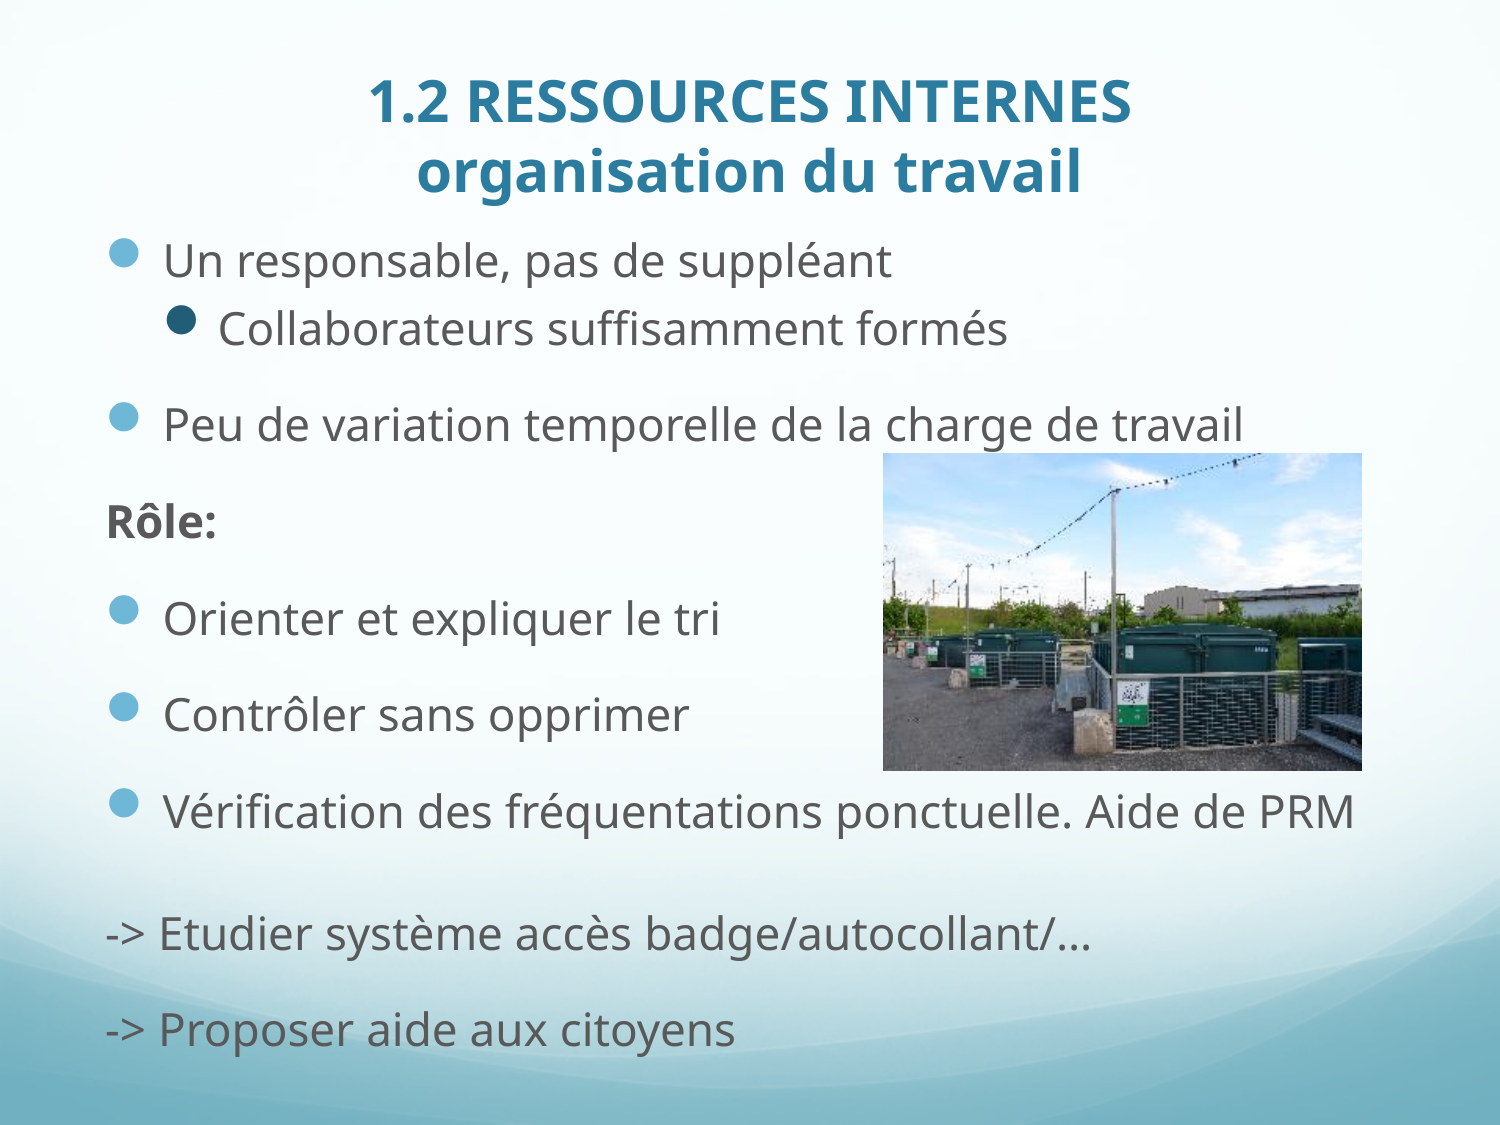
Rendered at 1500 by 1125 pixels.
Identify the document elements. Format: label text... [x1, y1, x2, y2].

picture [882, 452, 1363, 772]
list Un responsable, pas de suppléant Collaborateurs suffisamment formés Peu de variation temporelle de la charge de travail Rôle: Orienter et expliquer le tri Contrôler sans opprimer Vérification des fréquentations ponctuelle. Aide de PRM -> Etudier système accès badge/autocollant/… -> Proposer aide aux citoyens [90, 224, 1473, 1040]
title 1.2 Ressources internes organisation du travail [90, 55, 1410, 213]
